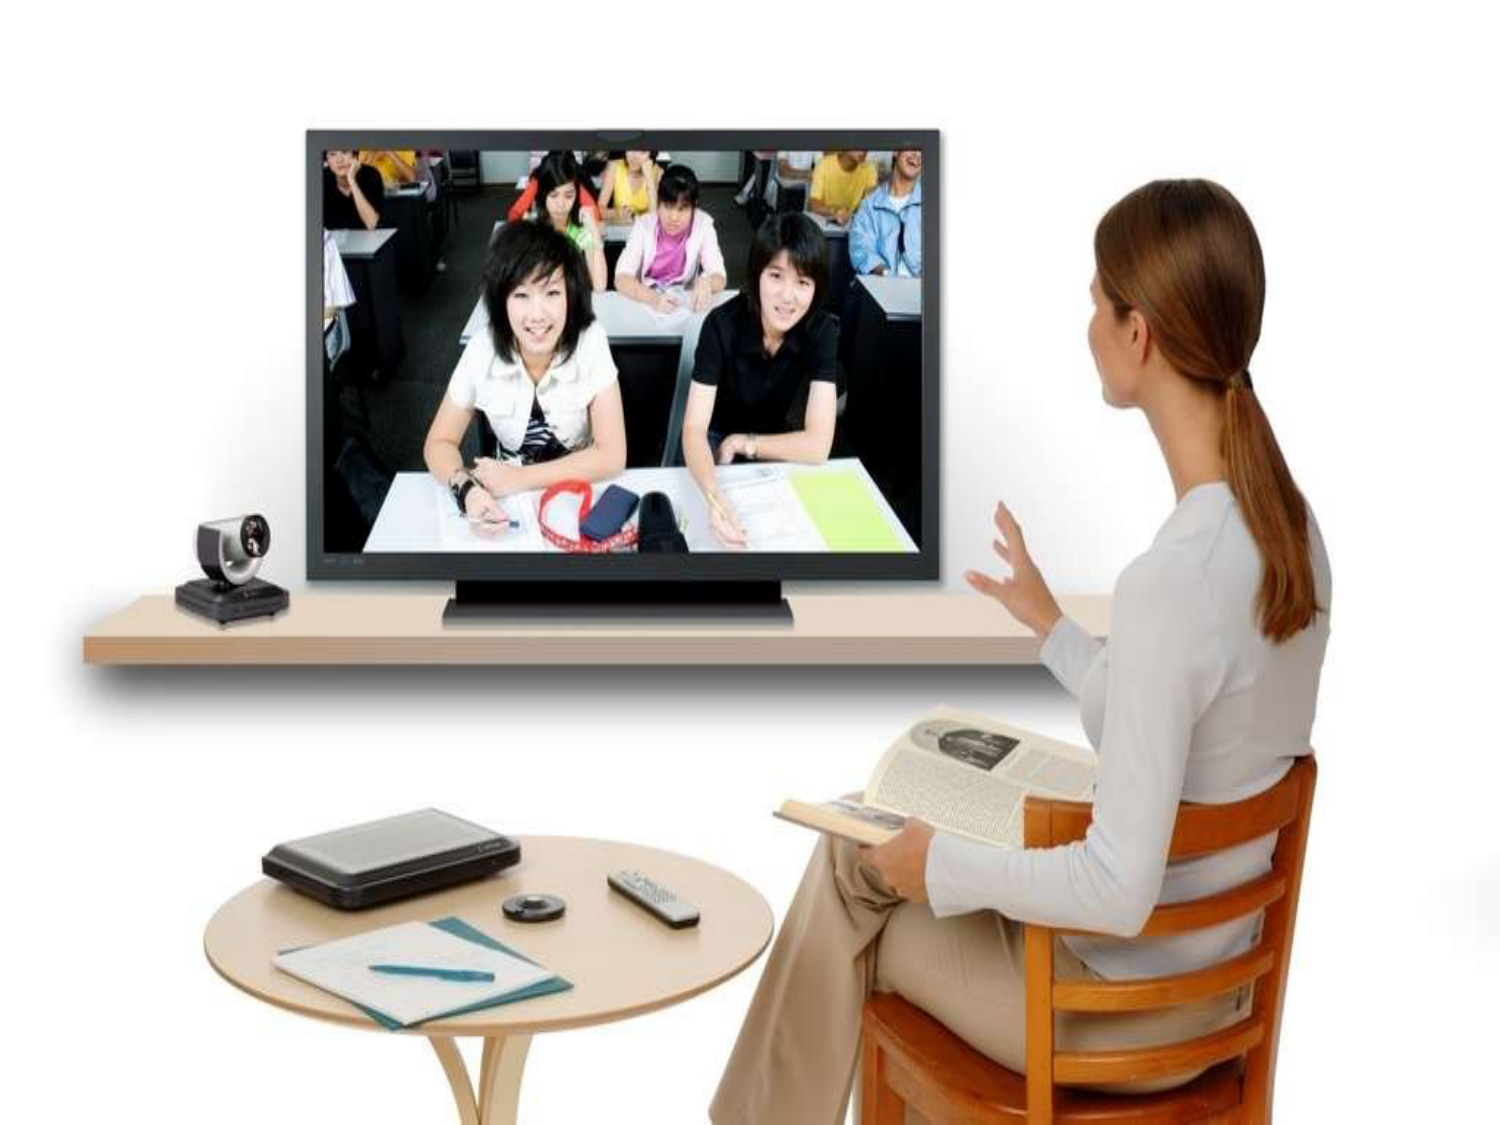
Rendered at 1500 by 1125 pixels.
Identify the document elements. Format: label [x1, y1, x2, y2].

list [0, 0, 1500, 1125]
